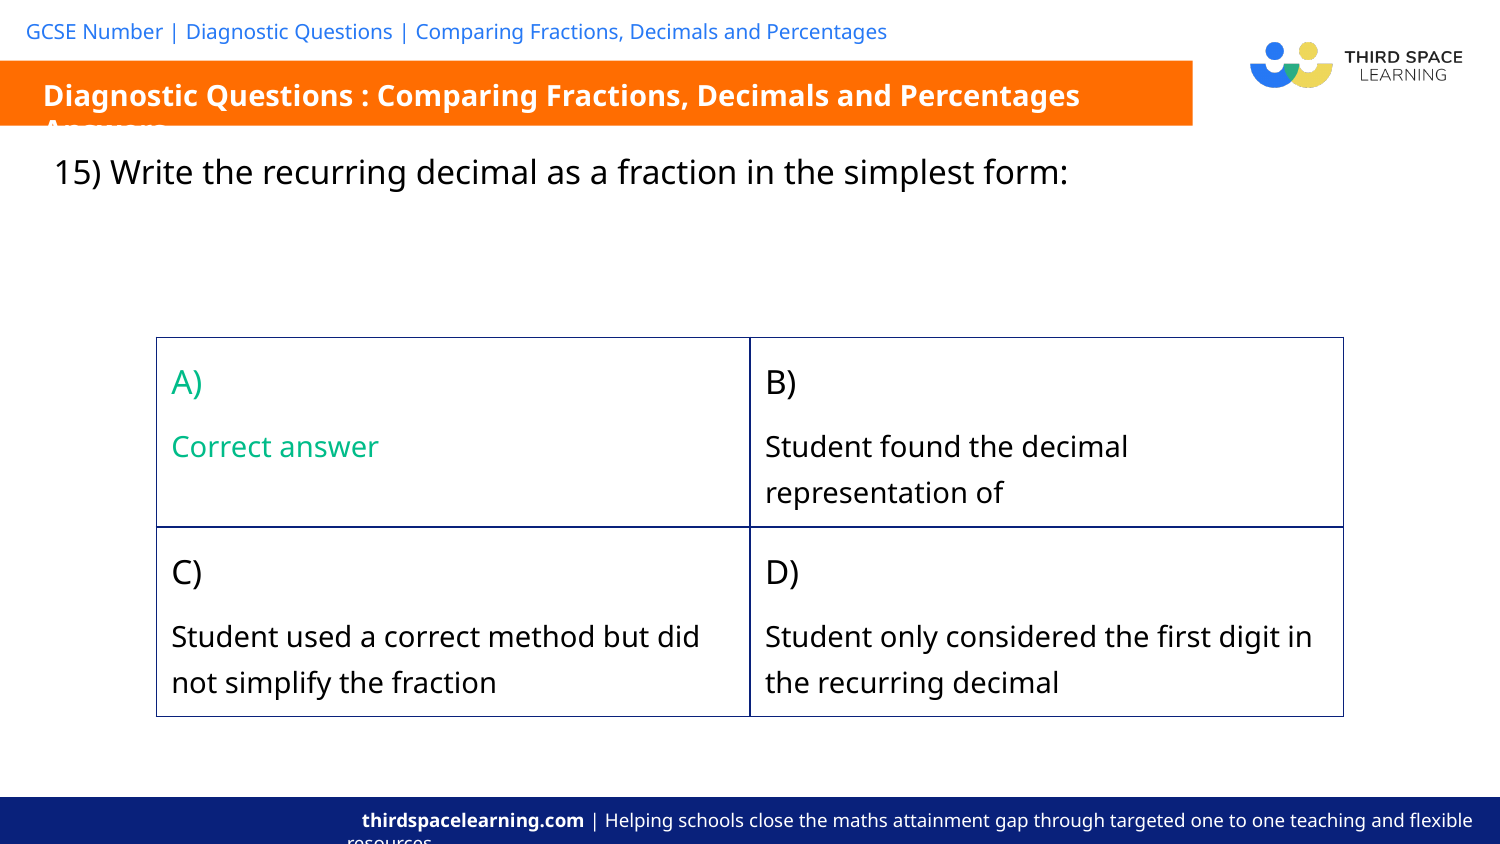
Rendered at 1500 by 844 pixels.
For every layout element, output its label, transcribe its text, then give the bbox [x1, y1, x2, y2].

text_box Diagnostic Questions : Comparing Fractions, Decimals and Percentages Answers [27, 61, 1200, 162]
picture [1250, 33, 1465, 99]
